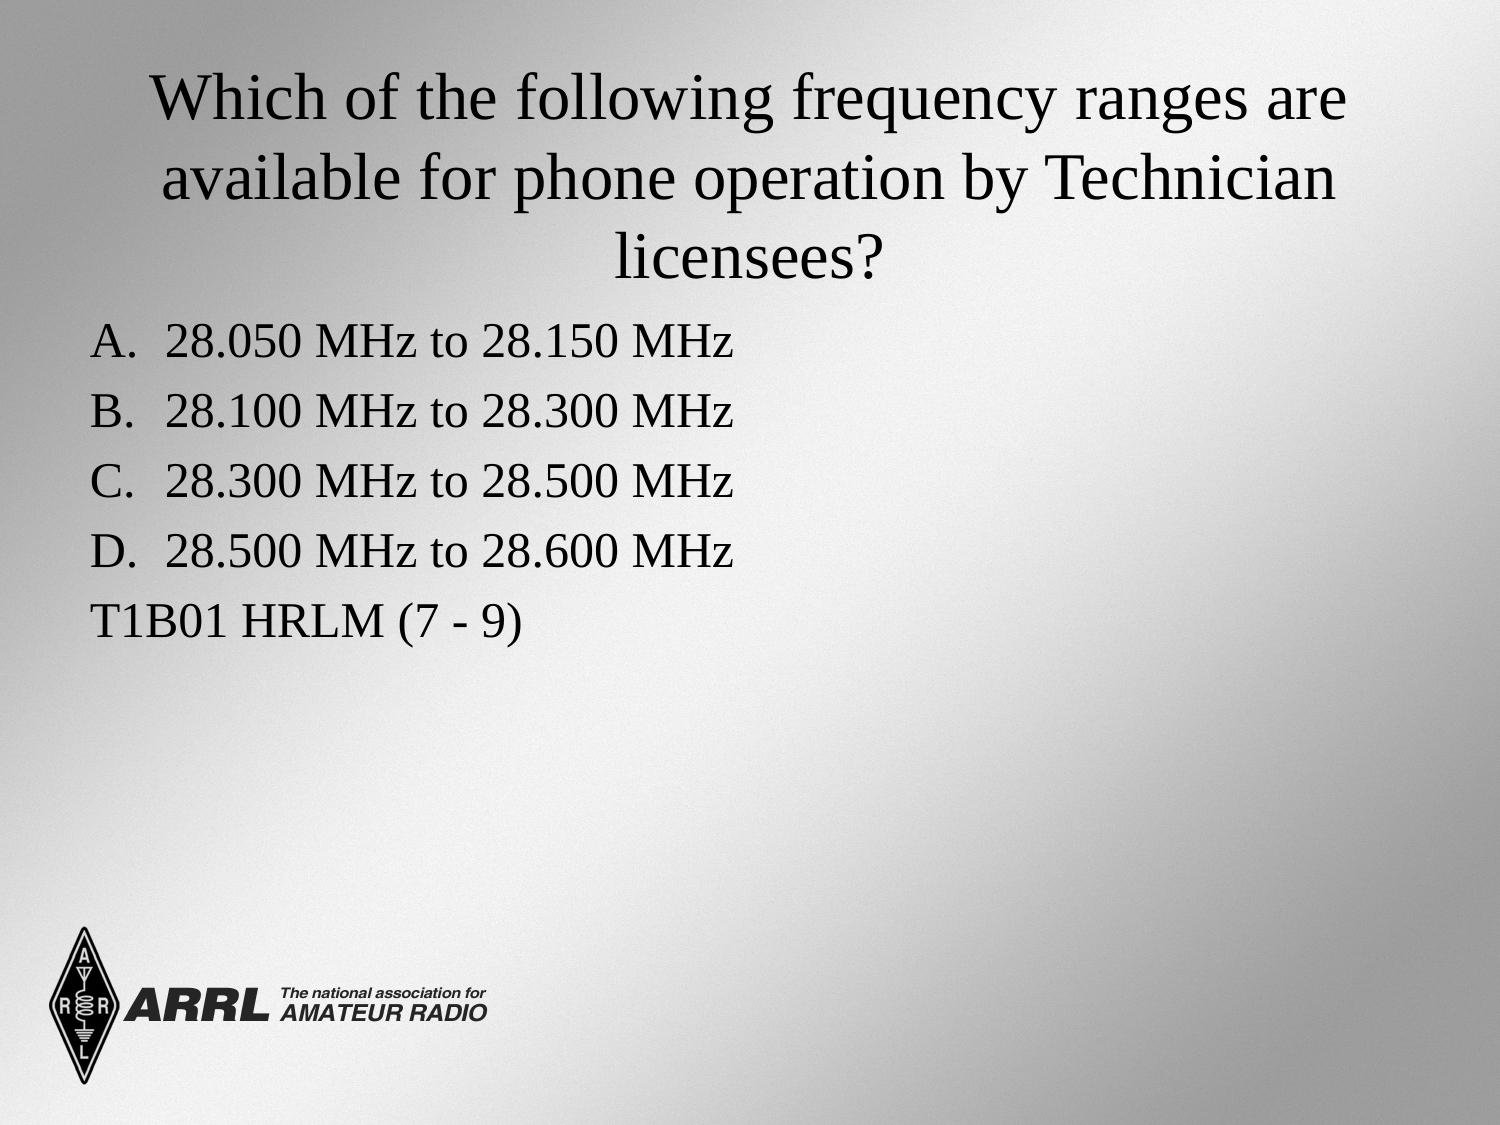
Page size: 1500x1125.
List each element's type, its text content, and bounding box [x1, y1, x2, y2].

picture [0, 0, 1500, 1125]
list 28.050 MHz to 28.150 MHz 28.100 MHz to 28.300 MHz 28.300 MHz to 28.500 MHz 28.500 MHz to 28.600 MHz T1B01 HRLM (7 - 9) [75, 299, 1425, 1005]
title Which of the following frequency ranges are available for phone operation by Technician licensees? [75, 45, 1425, 233]
